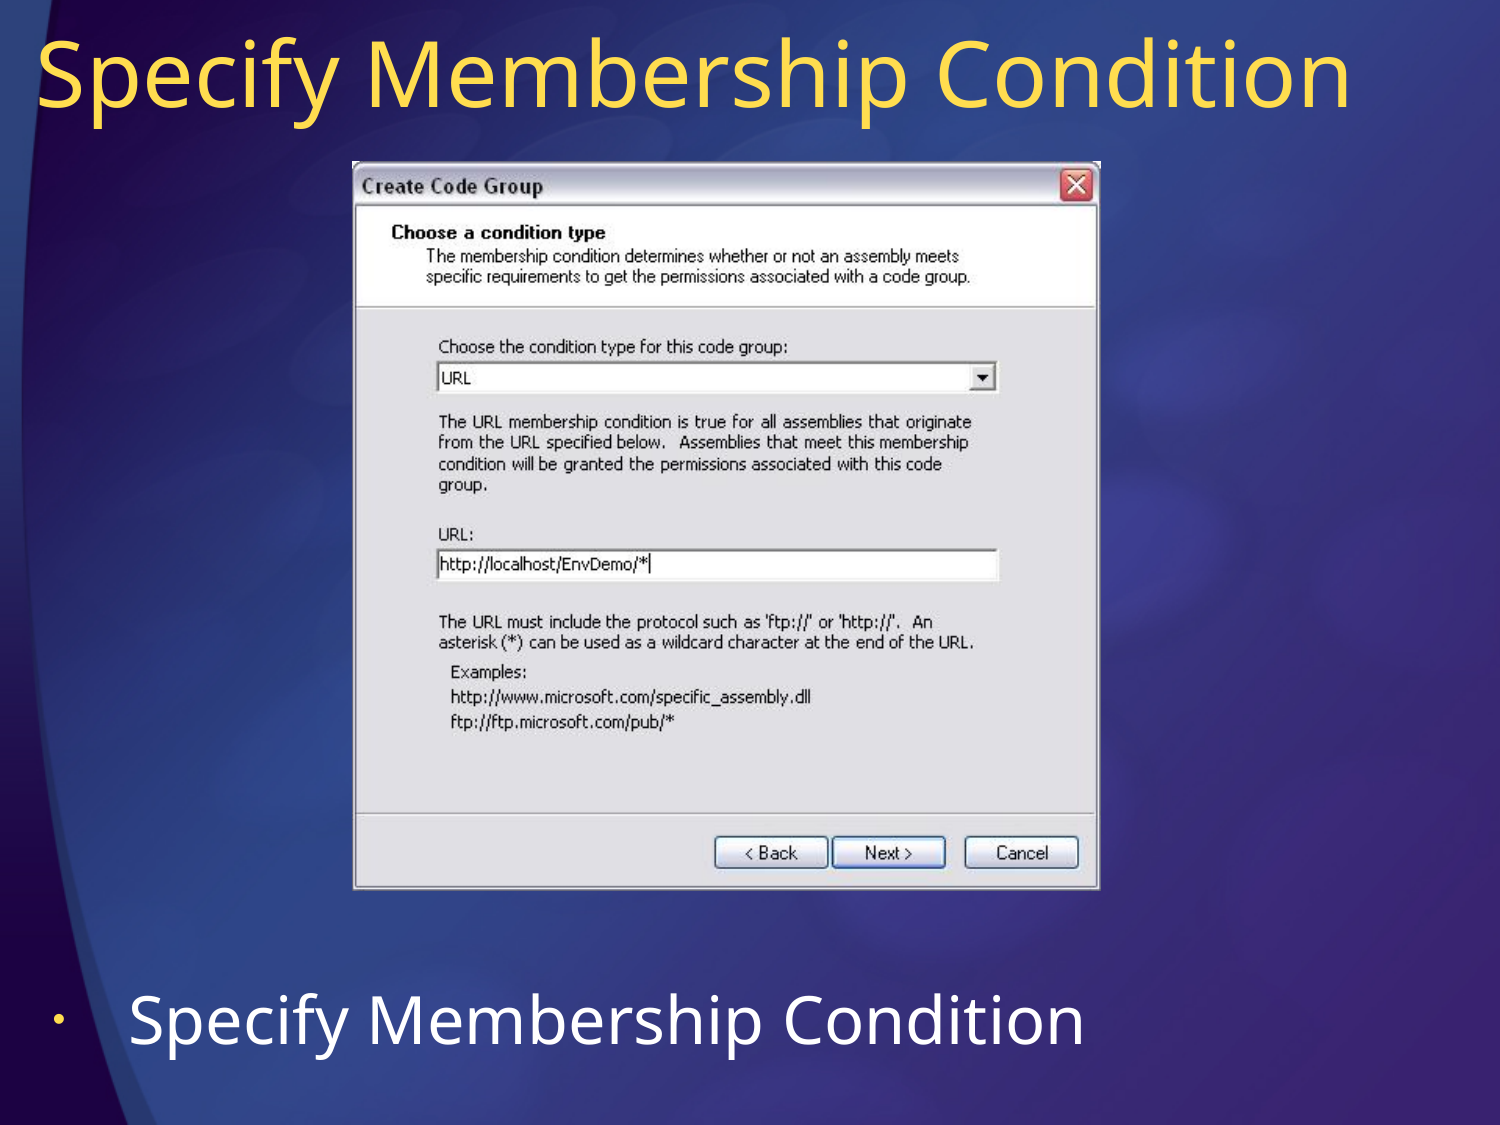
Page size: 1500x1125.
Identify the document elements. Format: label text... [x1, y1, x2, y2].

picture [0, 0, 1500, 1125]
list Specify Membership Condition [37, 979, 1500, 1068]
title Specify Membership Condition [20, 20, 1477, 136]
